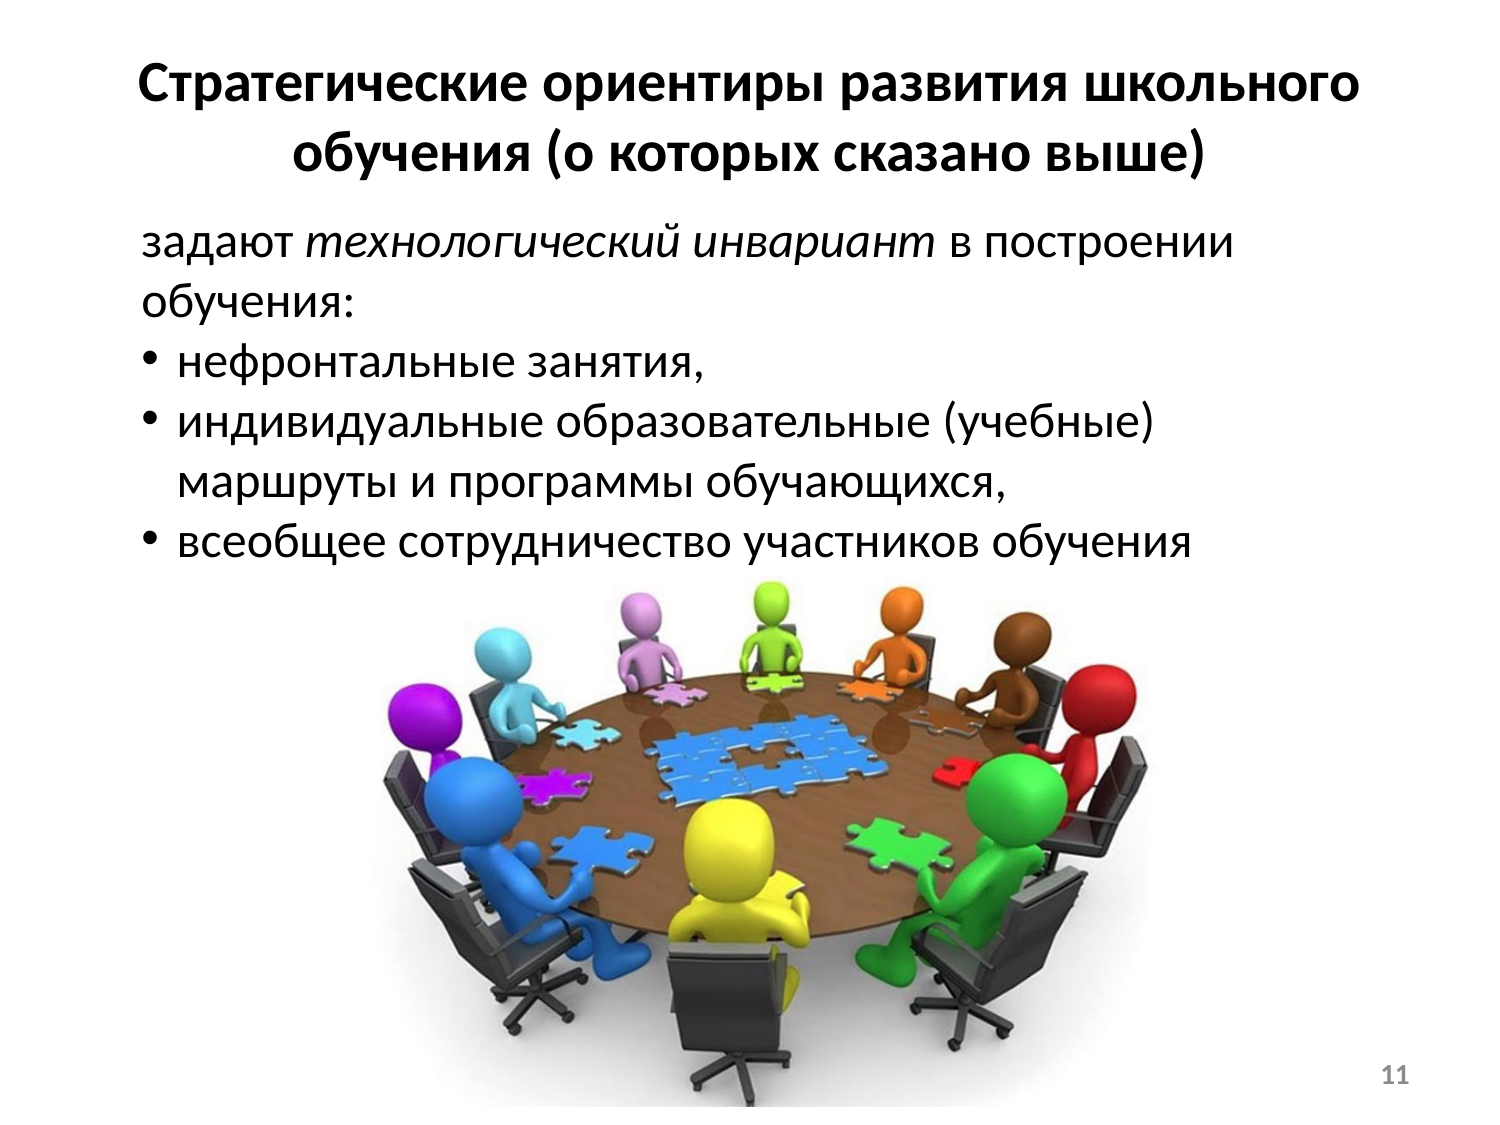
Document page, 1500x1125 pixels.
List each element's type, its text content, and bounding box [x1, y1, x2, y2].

slide_number 11 [1167, 1042, 1425, 1103]
picture [364, 574, 1162, 1107]
text_box задают технологический инвариант в построении обучения: нефронтальные занятия, индивидуальные образовательные (учебные) маршруты и программы обучающихся, всеобщее сотрудничество участников обучения [126, 203, 1389, 575]
text_box Стратегические ориентиры развития школьного обучения (о которых сказано выше) [74, 36, 1425, 203]
